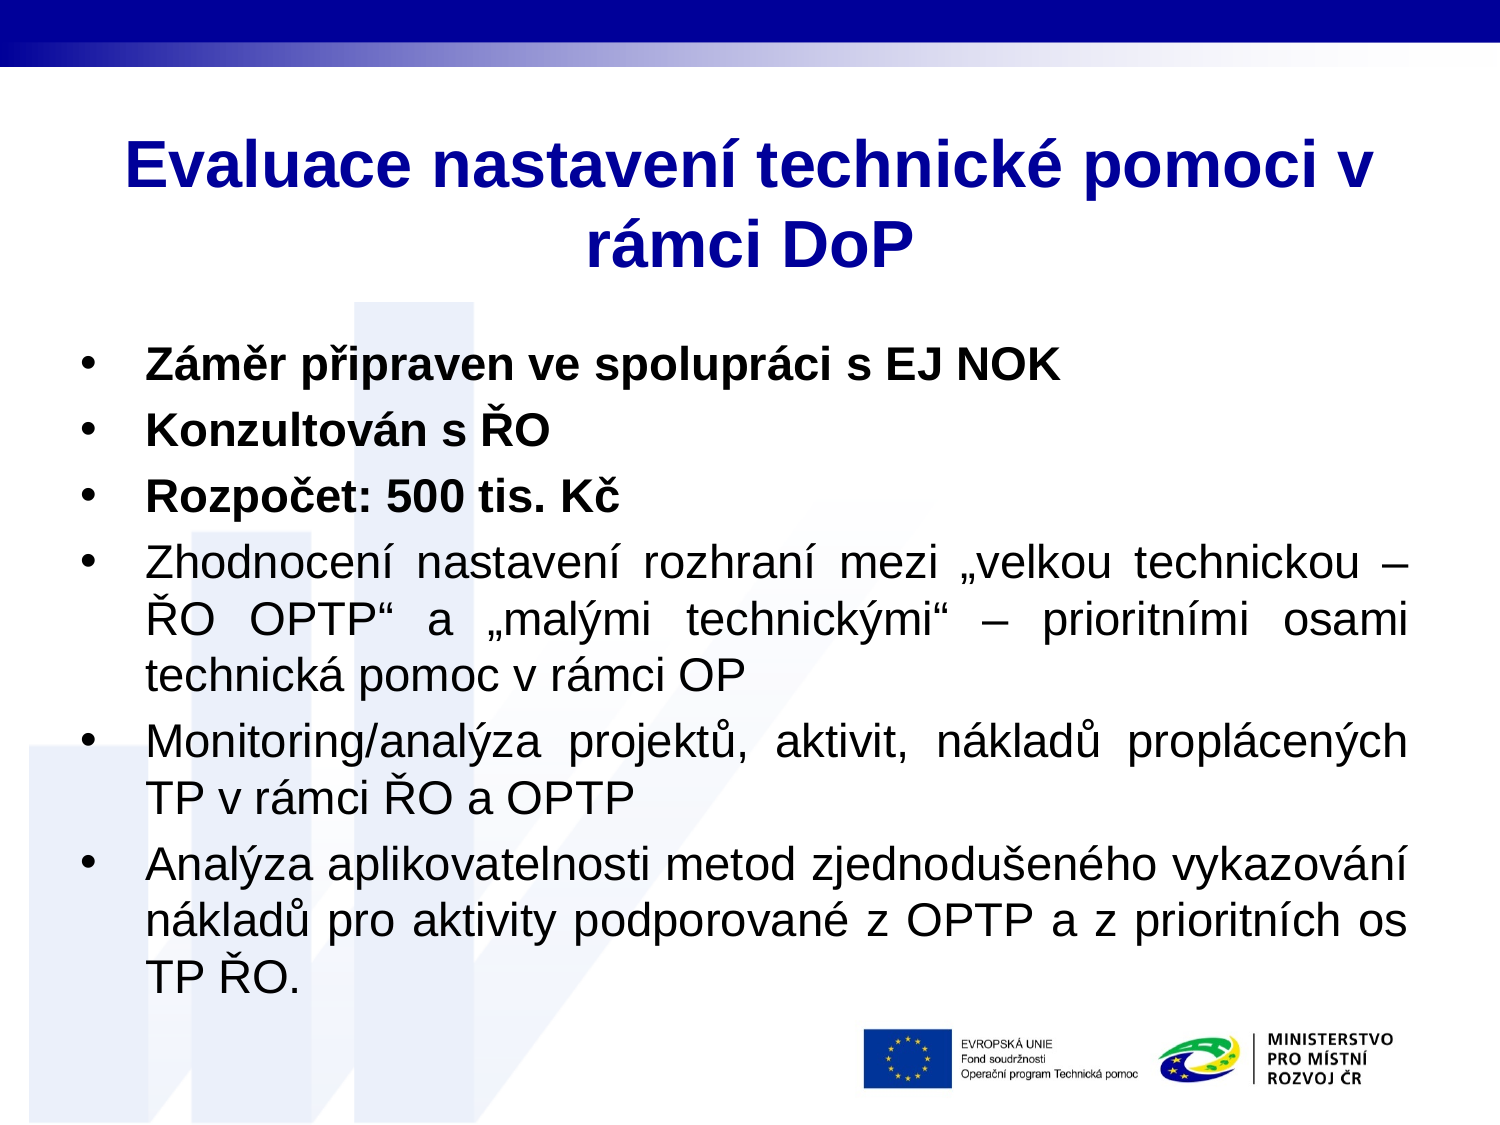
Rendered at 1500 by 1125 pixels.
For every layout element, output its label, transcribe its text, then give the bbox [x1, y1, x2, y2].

picture [29, 302, 1412, 1125]
list Záměr připraven ve spolupráci s EJ NOK Konzultován s ŘO Rozpočet: 500 tis. Kč Zhodnocení nastavení rozhraní mezi „velkou technickou – ŘO OPTP“ a „malými technickými“ – prioritními osami technická pomoc v rámci OP Monitoring/analýza projektů, aktivit, nákladů proplácených TP v rámci ŘO a OPTP Analýza aplikovatelnosti metod zjednodušeného vykazování nákladů pro aktivity podporované z OPTP a z prioritních os TP ŘO. [64, 326, 1425, 1012]
title Evaluace nastavení technické pomoci v rámci DoP [64, 113, 1436, 256]
